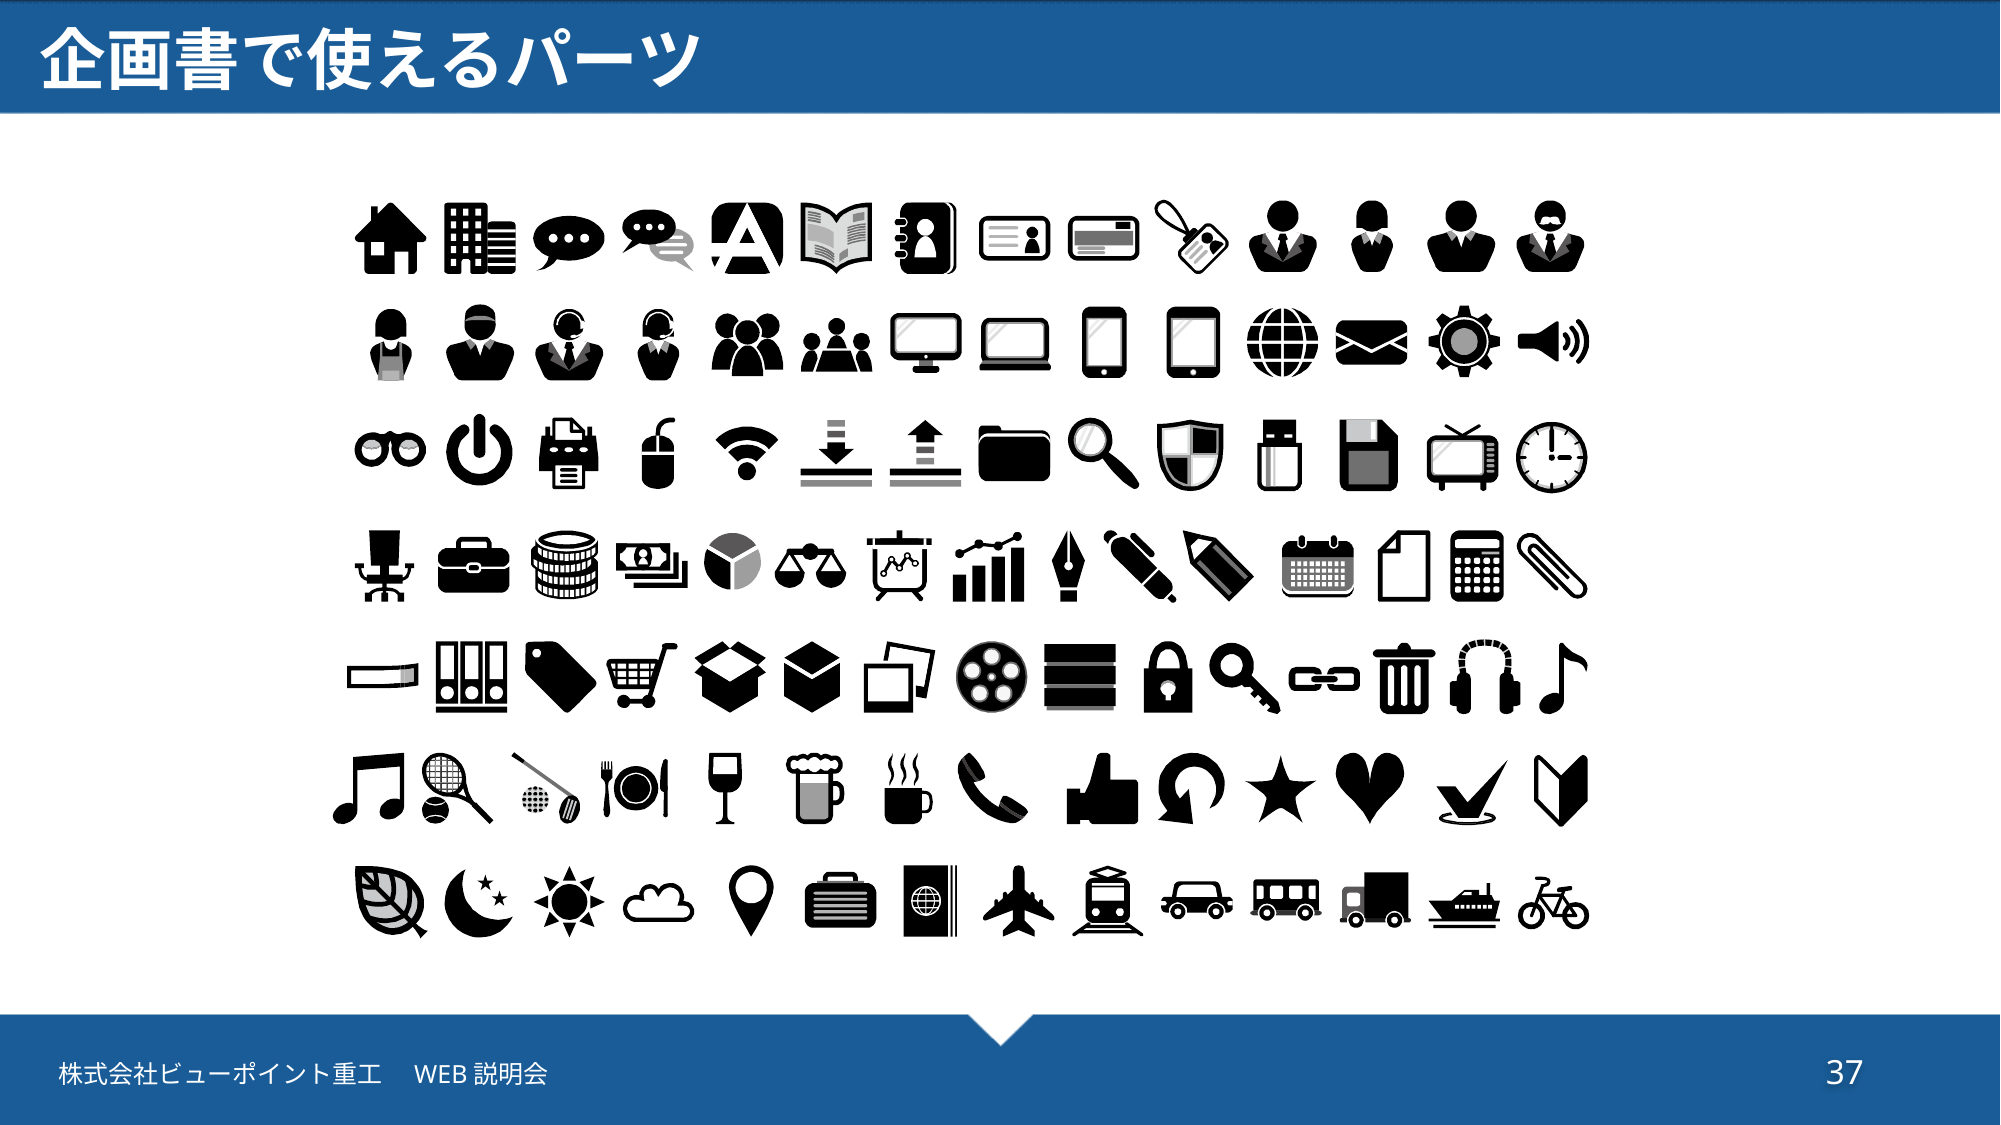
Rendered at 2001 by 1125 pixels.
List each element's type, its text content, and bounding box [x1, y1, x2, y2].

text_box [1154, 199, 1229, 274]
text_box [715, 426, 779, 481]
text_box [533, 215, 605, 271]
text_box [1246, 307, 1318, 379]
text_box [1377, 530, 1431, 602]
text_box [444, 869, 513, 938]
text_box [332, 752, 405, 825]
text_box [979, 317, 1051, 371]
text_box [1436, 759, 1508, 826]
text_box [957, 752, 1029, 824]
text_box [1067, 215, 1140, 261]
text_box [903, 865, 958, 937]
text_box [1539, 642, 1588, 715]
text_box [601, 758, 668, 818]
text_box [1182, 530, 1255, 602]
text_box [1257, 419, 1302, 492]
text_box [704, 533, 761, 590]
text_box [1517, 318, 1590, 364]
text_box [354, 530, 415, 602]
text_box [606, 643, 678, 708]
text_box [354, 866, 428, 939]
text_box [622, 883, 695, 922]
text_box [533, 866, 605, 938]
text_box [708, 752, 742, 825]
text_box [525, 641, 597, 713]
picture [0, 0, 2000, 1125]
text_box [446, 304, 515, 381]
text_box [800, 318, 873, 372]
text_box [1051, 530, 1085, 602]
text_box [1103, 530, 1177, 603]
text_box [1250, 879, 1322, 921]
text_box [422, 752, 494, 825]
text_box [711, 202, 783, 274]
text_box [1426, 424, 1499, 492]
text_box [884, 752, 933, 825]
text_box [979, 215, 1051, 261]
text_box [1143, 641, 1193, 713]
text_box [1288, 666, 1360, 691]
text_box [1072, 865, 1144, 937]
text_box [354, 430, 426, 467]
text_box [511, 752, 580, 824]
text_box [978, 425, 1050, 481]
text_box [446, 413, 513, 486]
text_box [804, 871, 877, 928]
text_box [1245, 755, 1317, 823]
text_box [1428, 883, 1500, 929]
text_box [784, 641, 840, 713]
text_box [800, 420, 872, 487]
text_box [1516, 533, 1588, 599]
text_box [800, 202, 872, 274]
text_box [641, 417, 676, 490]
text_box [354, 202, 427, 274]
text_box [444, 202, 516, 274]
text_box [728, 865, 774, 937]
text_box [785, 752, 845, 825]
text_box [1339, 419, 1398, 492]
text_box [622, 209, 694, 272]
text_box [1450, 530, 1504, 602]
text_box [889, 420, 962, 487]
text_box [894, 202, 957, 274]
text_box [1428, 305, 1500, 378]
text_box 企画書で使えるパーツ [25, 10, 720, 106]
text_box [711, 313, 783, 377]
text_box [952, 532, 1025, 602]
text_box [438, 536, 510, 593]
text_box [1082, 306, 1127, 378]
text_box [863, 641, 936, 713]
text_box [1339, 872, 1412, 928]
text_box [1372, 642, 1436, 715]
text_box [983, 865, 1055, 937]
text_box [1166, 306, 1221, 378]
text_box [1044, 644, 1116, 711]
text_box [774, 543, 847, 588]
text_box [1209, 642, 1281, 715]
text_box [539, 417, 599, 490]
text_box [890, 313, 962, 373]
text_box [1158, 752, 1225, 825]
text_box [1066, 752, 1139, 825]
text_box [531, 525, 598, 600]
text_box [637, 309, 680, 381]
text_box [1351, 200, 1393, 272]
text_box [1516, 200, 1585, 272]
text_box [1067, 417, 1140, 490]
text_box [1335, 752, 1405, 825]
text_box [1519, 424, 1585, 491]
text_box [435, 641, 508, 713]
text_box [1335, 320, 1408, 365]
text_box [956, 641, 1028, 713]
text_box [866, 530, 932, 602]
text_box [694, 641, 766, 713]
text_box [616, 543, 688, 588]
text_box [1249, 200, 1317, 272]
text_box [1534, 755, 1588, 827]
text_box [1157, 419, 1224, 492]
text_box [1282, 535, 1354, 598]
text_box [1517, 876, 1590, 930]
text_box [1427, 200, 1496, 272]
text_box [1449, 639, 1521, 715]
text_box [370, 309, 412, 399]
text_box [535, 309, 603, 381]
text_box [347, 663, 419, 689]
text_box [1161, 881, 1233, 920]
